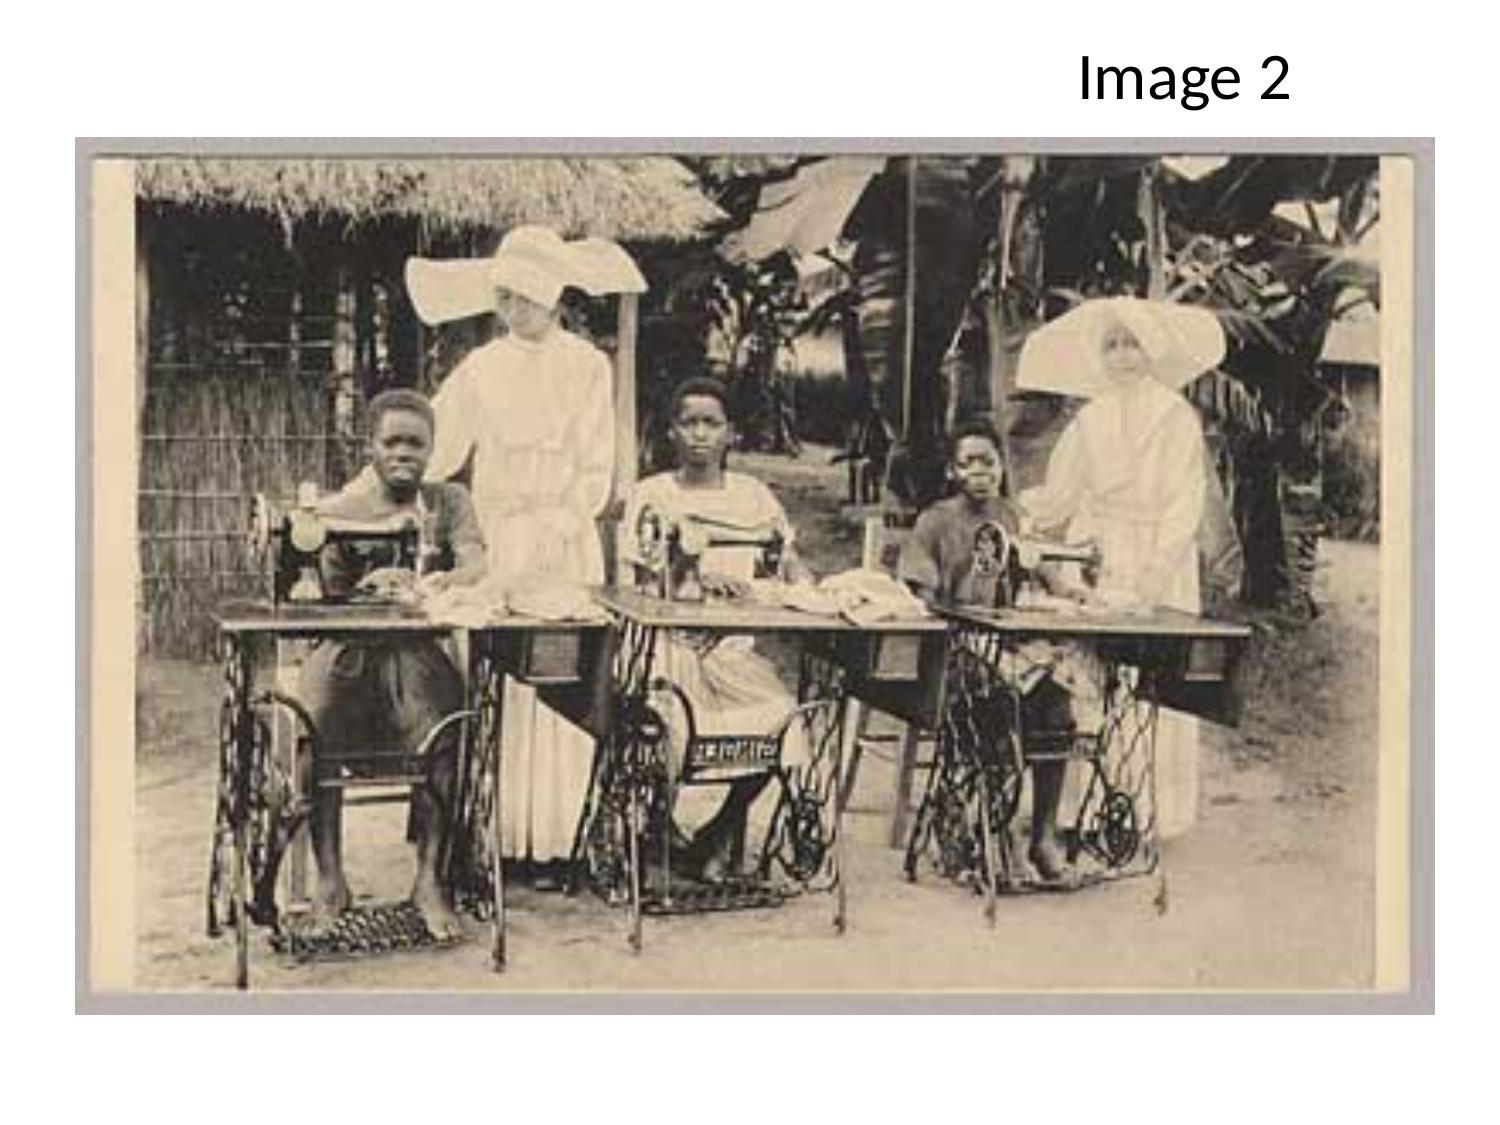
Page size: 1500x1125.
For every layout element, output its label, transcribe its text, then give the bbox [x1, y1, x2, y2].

picture [74, 137, 1435, 1015]
text_box Image 2 [1062, 25, 1500, 121]
